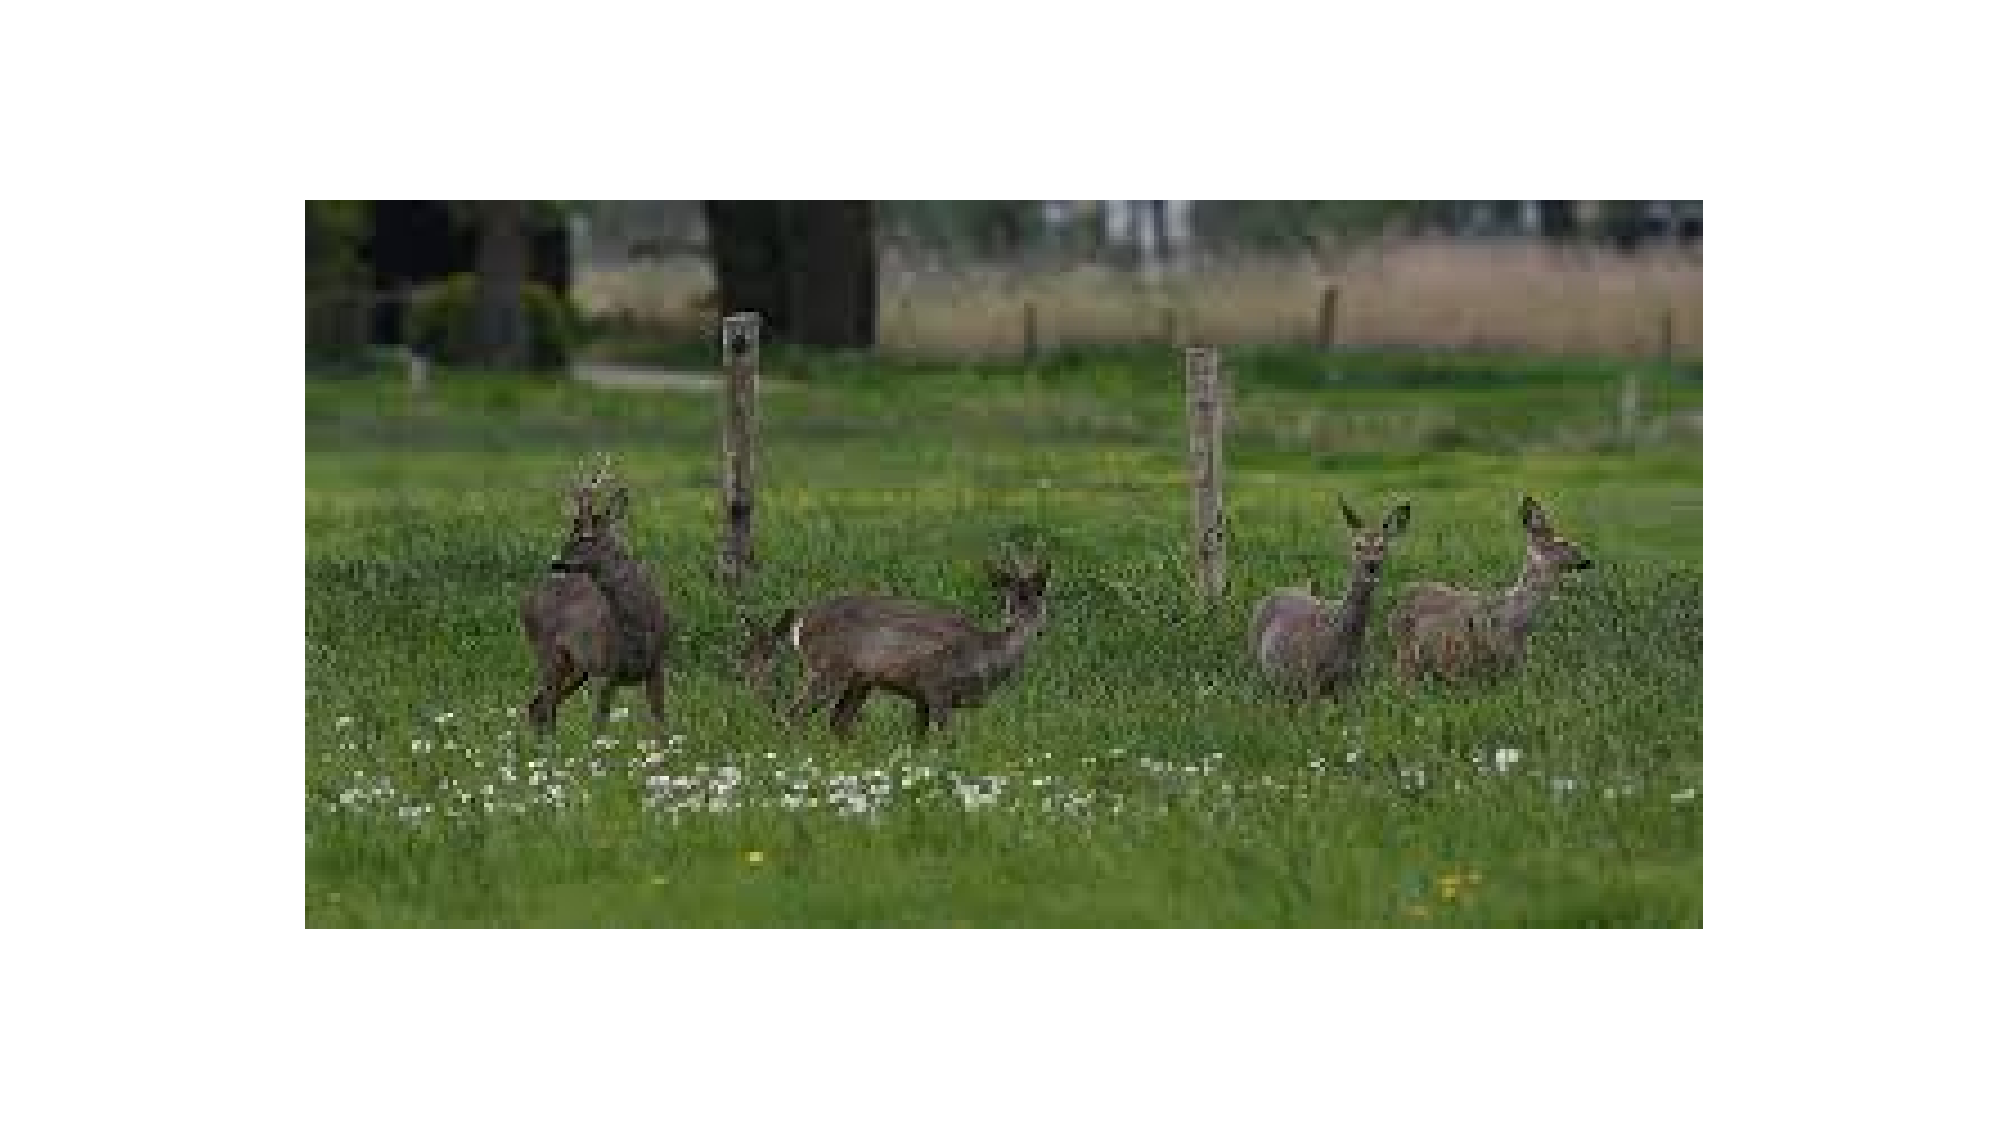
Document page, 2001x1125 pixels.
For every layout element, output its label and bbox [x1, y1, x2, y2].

picture [305, 200, 1703, 929]
